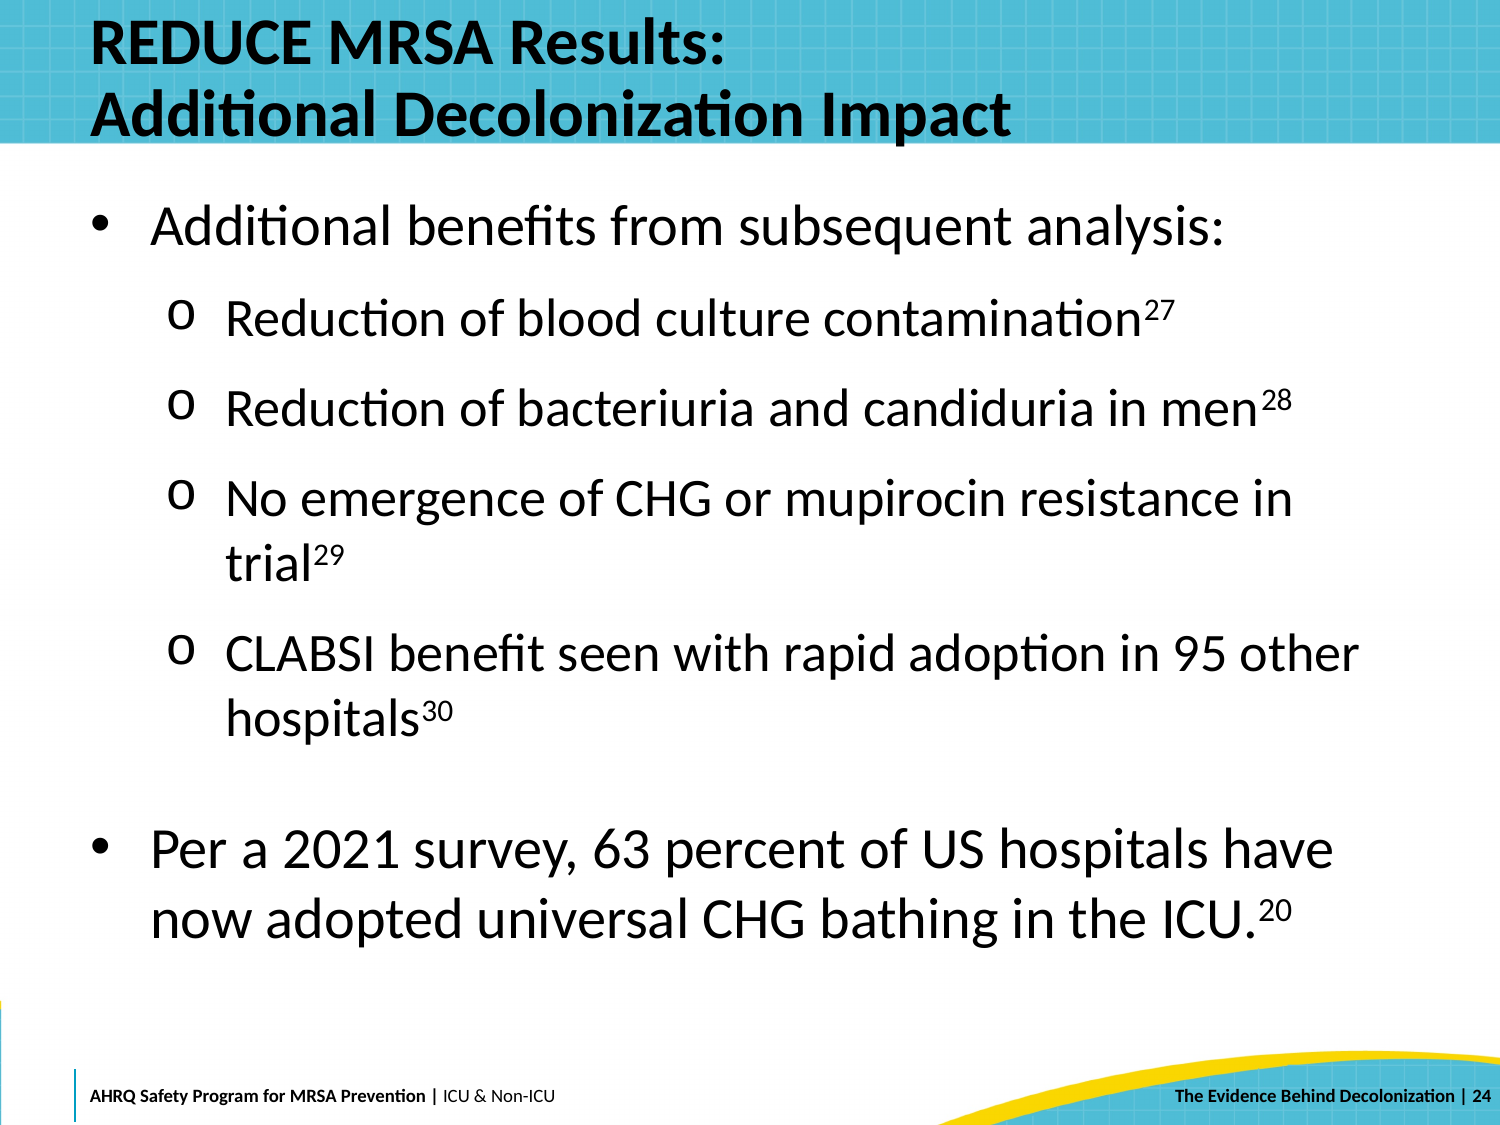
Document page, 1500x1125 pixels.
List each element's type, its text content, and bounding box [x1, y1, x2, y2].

slide_number | 24 [1455, 1065, 1500, 1125]
picture [0, 0, 1500, 1125]
title REDUCE MRSA Results: Additional Decolonization Impact [75, 0, 1425, 150]
list Additional benefits from subsequent analysis: Reduction of blood culture contamination27 Reduction of bacteriuria and candiduria in men28 No emergence of CHG or mupirocin resistance in trial29 CLABSI benefit seen with rapid adoption in 95 other hospitals30 Per a 2021 survey, 63 percent of US hospitals have now adopted universal CHG bathing in the ICU.20 [75, 179, 1425, 1035]
